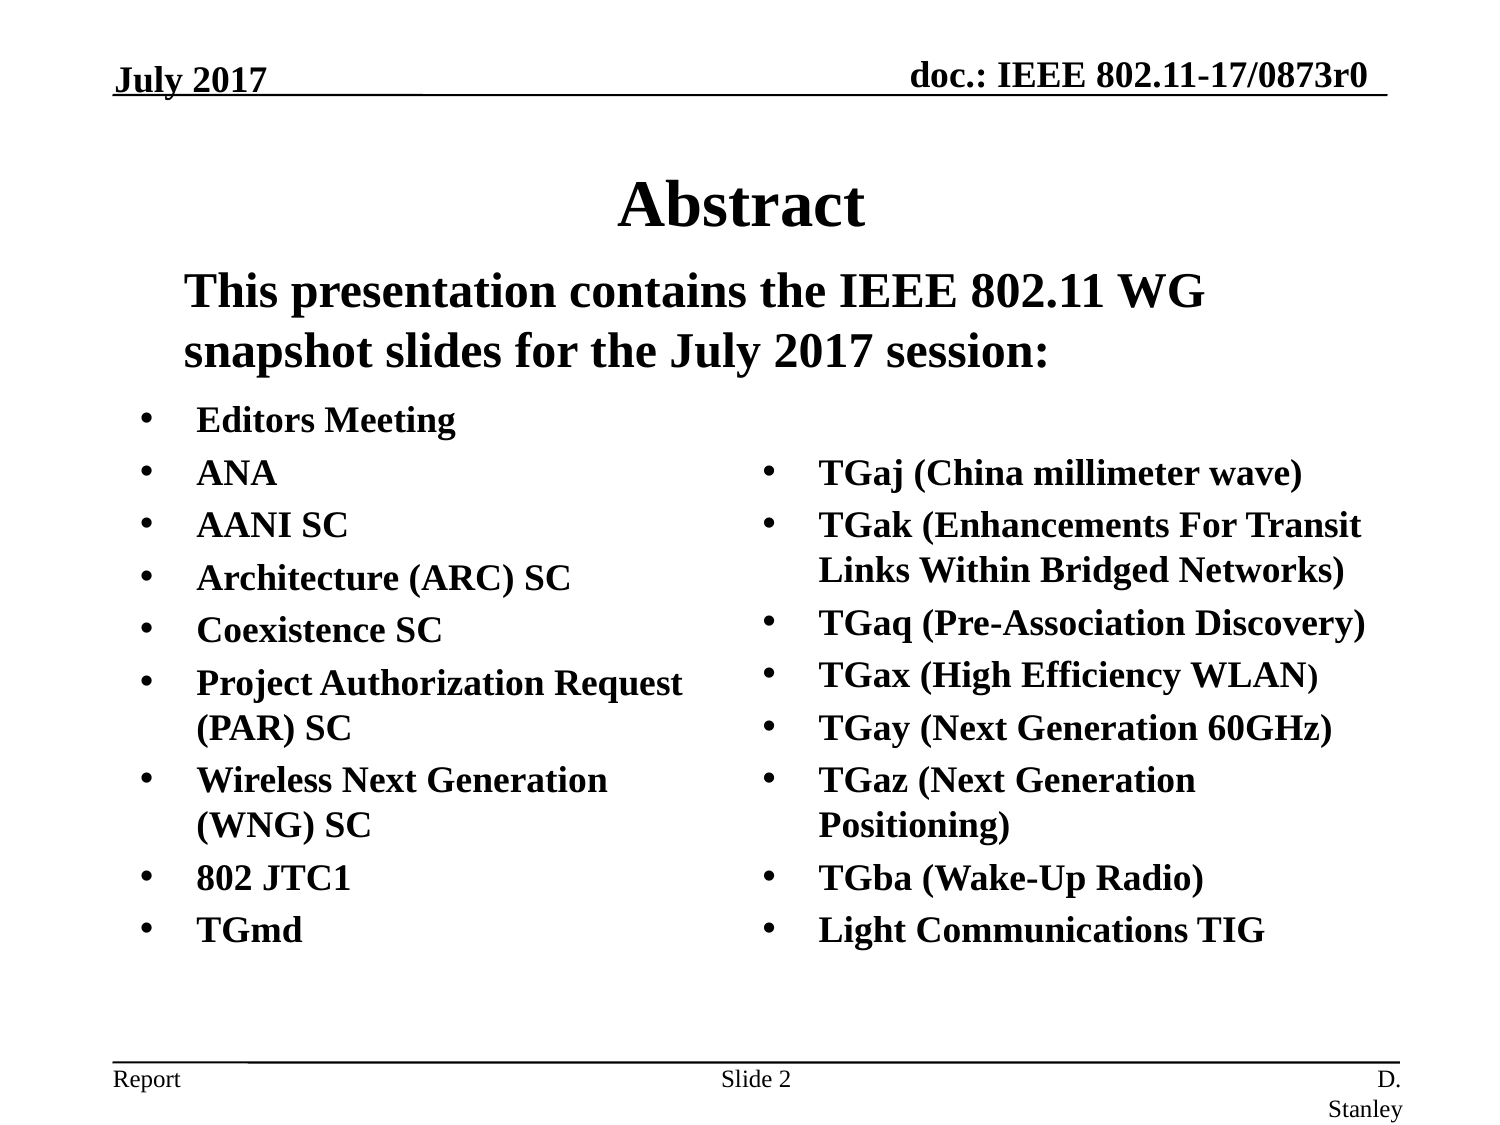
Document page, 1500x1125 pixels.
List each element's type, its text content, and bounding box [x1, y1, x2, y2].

title Abstract [112, 112, 1388, 249]
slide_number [114, 54, 335, 100]
slide_number Slide 2 [712, 1062, 800, 1093]
text_box Editors Meeting ANA AANI SC Architecture (ARC) SC Coexistence SC Project Authorization Request (PAR) SC Wireless Next Generation (WNG) SC 802 JTC1 TGmd TGaj (China millimeter wave) TGak (Enhancements For Transit Links Within Bridged Networks) TGaq (Pre-Association Discovery) TGax (High Efficiency WLAN) TGay (Next Generation 60GHz) TGaz (Next Generation Positioning) TGba (Wake-Up Radio) Light Communications TIG [124, 387, 1400, 1025]
footer D. Stanley, HP Enterprise [1325, 1062, 1402, 1093]
list This presentation contains the IEEE 802.11 WG snapshot slides for the July 2017 session: [112, 249, 1388, 388]
